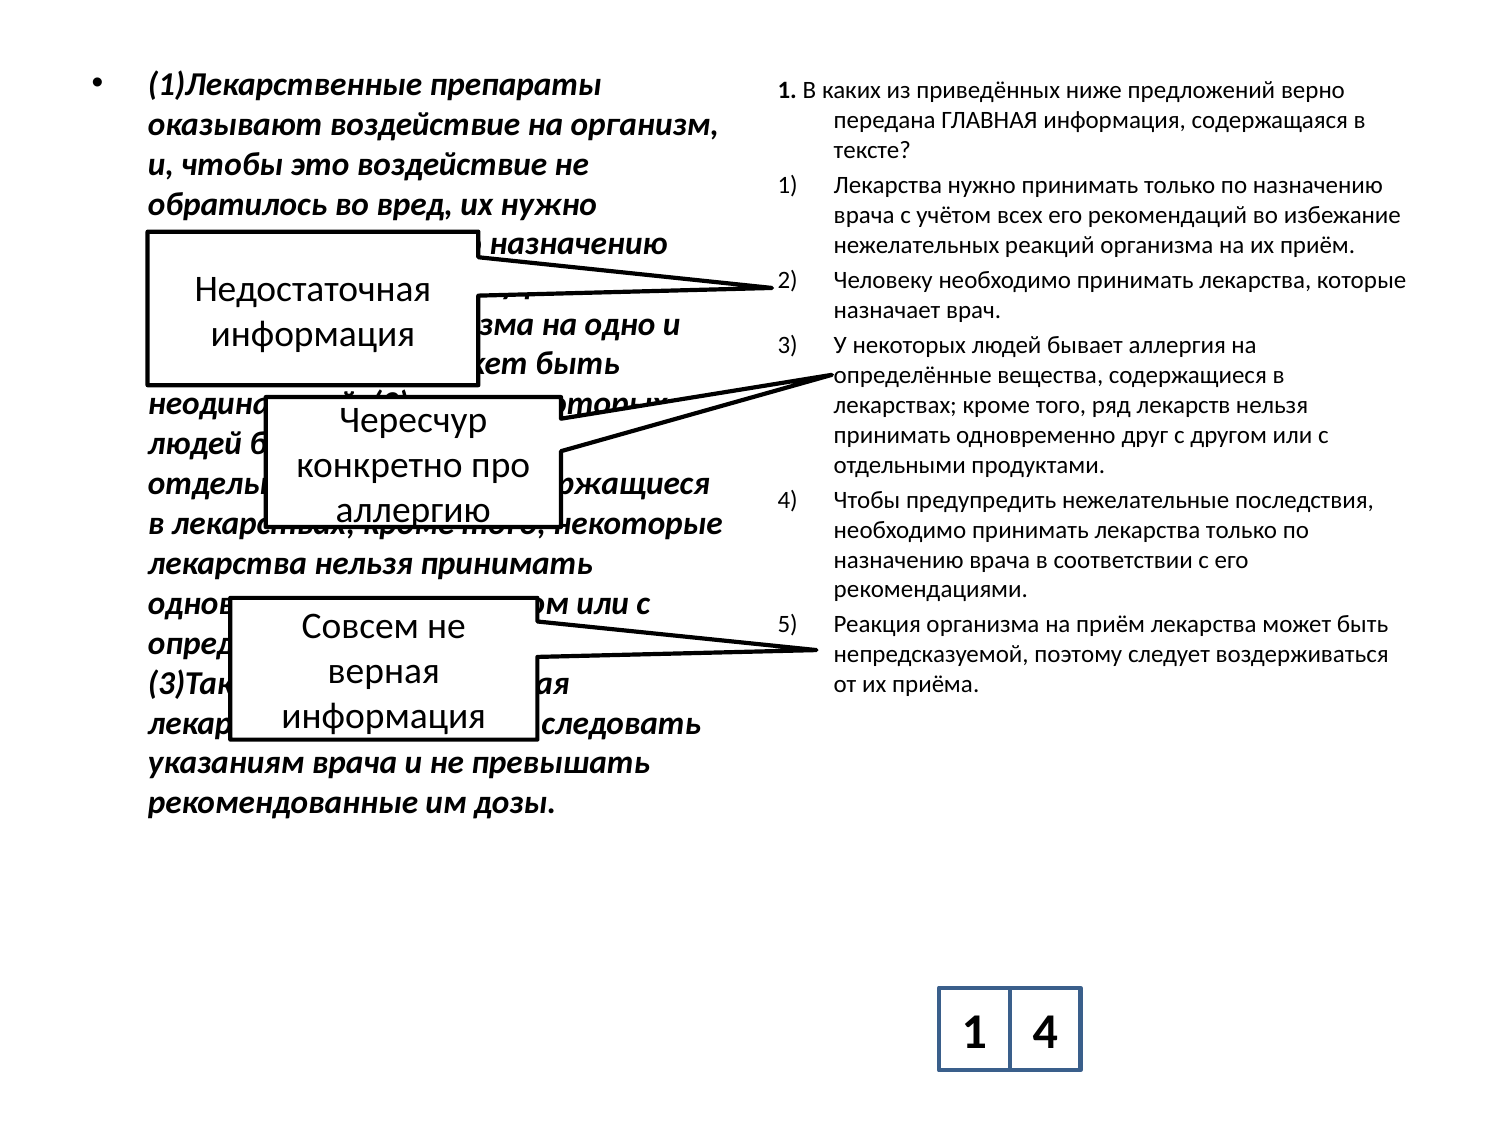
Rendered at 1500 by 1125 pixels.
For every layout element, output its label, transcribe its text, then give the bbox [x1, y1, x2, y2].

text_box 4 [1008, 986, 1083, 1072]
text_box Совсем не верная информация [228, 595, 819, 742]
text_box Чересчур конкретно про аллергию [263, 372, 835, 530]
list 1. В каких из приведённых ниже предложений верно передана ГЛАВНАЯ информация, со­держащаяся в тексте? Лекарства нужно принимать только по назначению врача с учётом всех его рекомендаций во избежание нежелательных реакций организма на их приём. Человеку необходимо принимать лекарства, которые назначает врач. У некоторых людей бывает аллергия на определённые вещества, содержащиеся в лекарствах; кроме того, ряд лекарств нельзя принимать одновременно друг с другом или с отдельными продуктами. Чтобы предупредить нежелательные последствия, необходимо принимать лекарства только по назначению врача в соответствии с его рекомендациями. Реакция организма на приём лекарства может быть непредсказуемой, поэтому следует воздерживаться от их приёма. [762, 66, 1425, 894]
text_box Недостаточная информация [145, 229, 775, 388]
text_box 1 [937, 986, 1008, 1072]
list (1)Лекарственные препараты оказывают воздействие на организм, и, чтобы это воздействие не обратилось во вред, их нужно принимать только по назначению врача: дело в том, что у разных людей реакция организма на одно и то же лекарство может быть неодинаковой. (2)<...> у некоторых людей бывает аллергия на отдельные вещества, содержащиеся в лекарствах; кроме того, некоторые лекарства нельзя принимать одновременно друг с другом или с определёнными продуктами. (3)Таким образом, принимая лекарства, нужно строго следовать указаниям врача и не превышать рекомендованные им дозы. [76, 54, 740, 1005]
